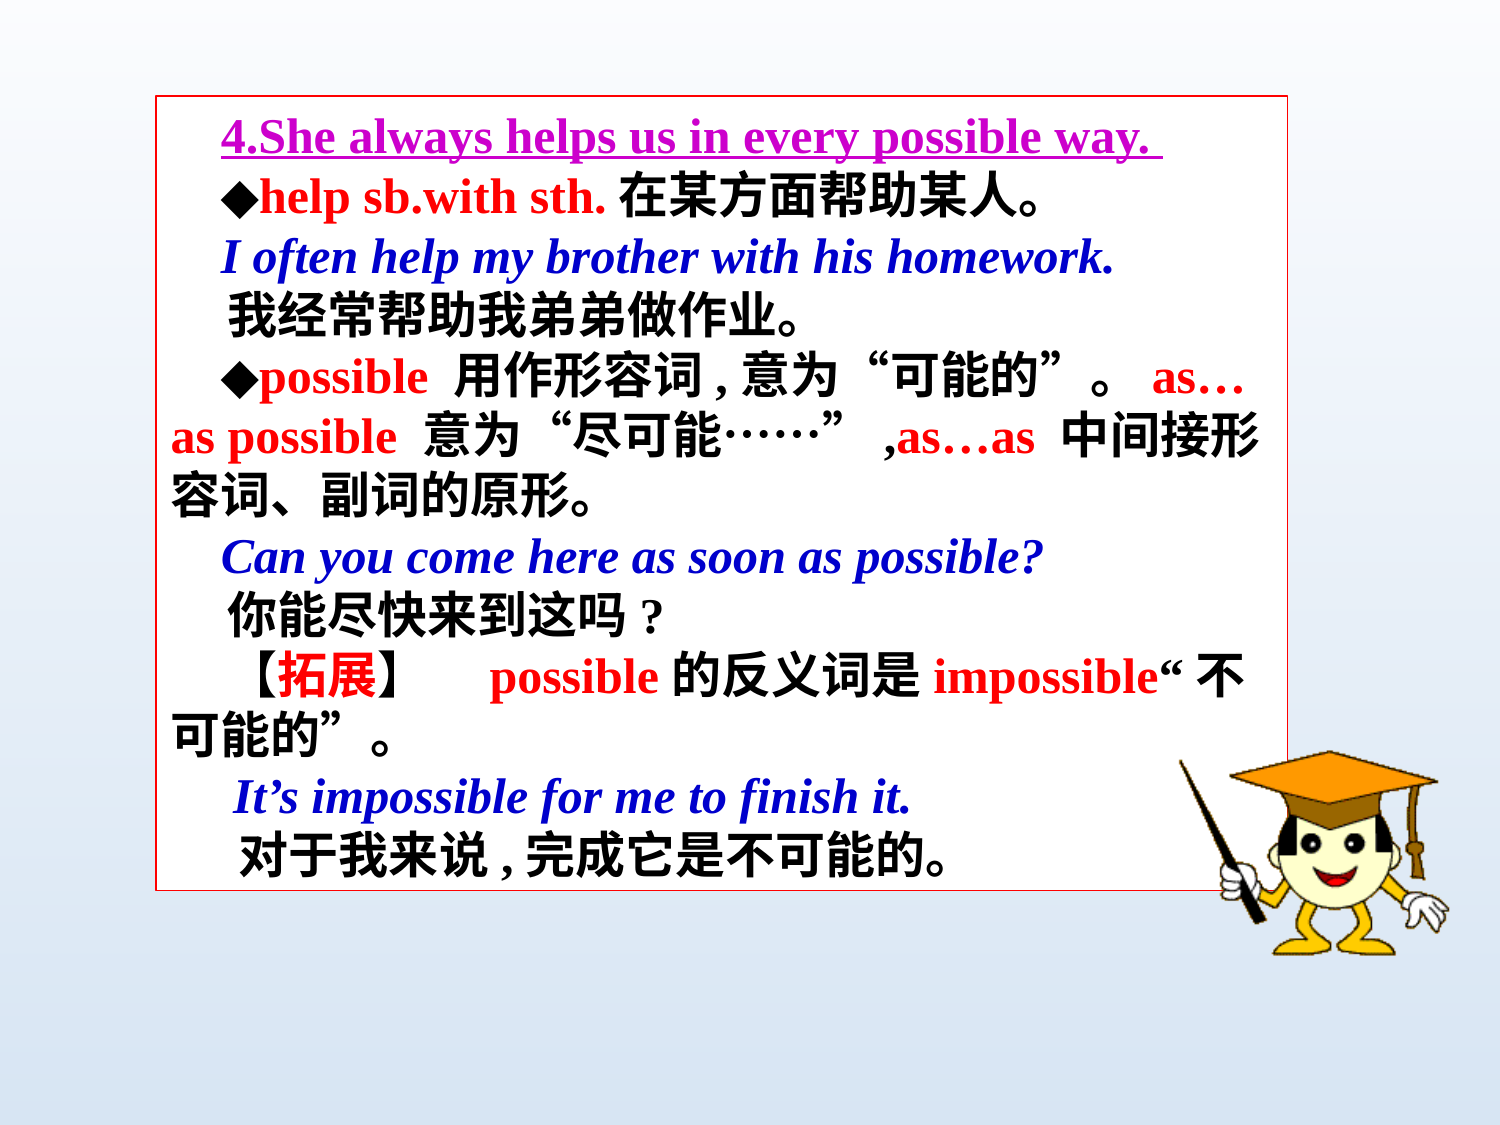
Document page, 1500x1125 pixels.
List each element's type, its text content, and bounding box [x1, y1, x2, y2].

picture [1159, 735, 1473, 971]
text_box 4.She always helps us in every possible way. ◆help sb.with sth.在某方面帮助某人。 I often help my brother with his homework. 我经常帮助我弟弟做作业。 ◆possible 用作形容词,意为“可能的”。as…as possible 意为“尽可能……”,as…as 中间接形容词、副词的原形。 Can you come here as soon as possible? 你能尽快来到这吗? 【拓展】 possible的反义词是impossible“不可能的”。 It’s impossible for me to finish it. 对于我来说,完成它是不可能的。 [155, 95, 1288, 891]
